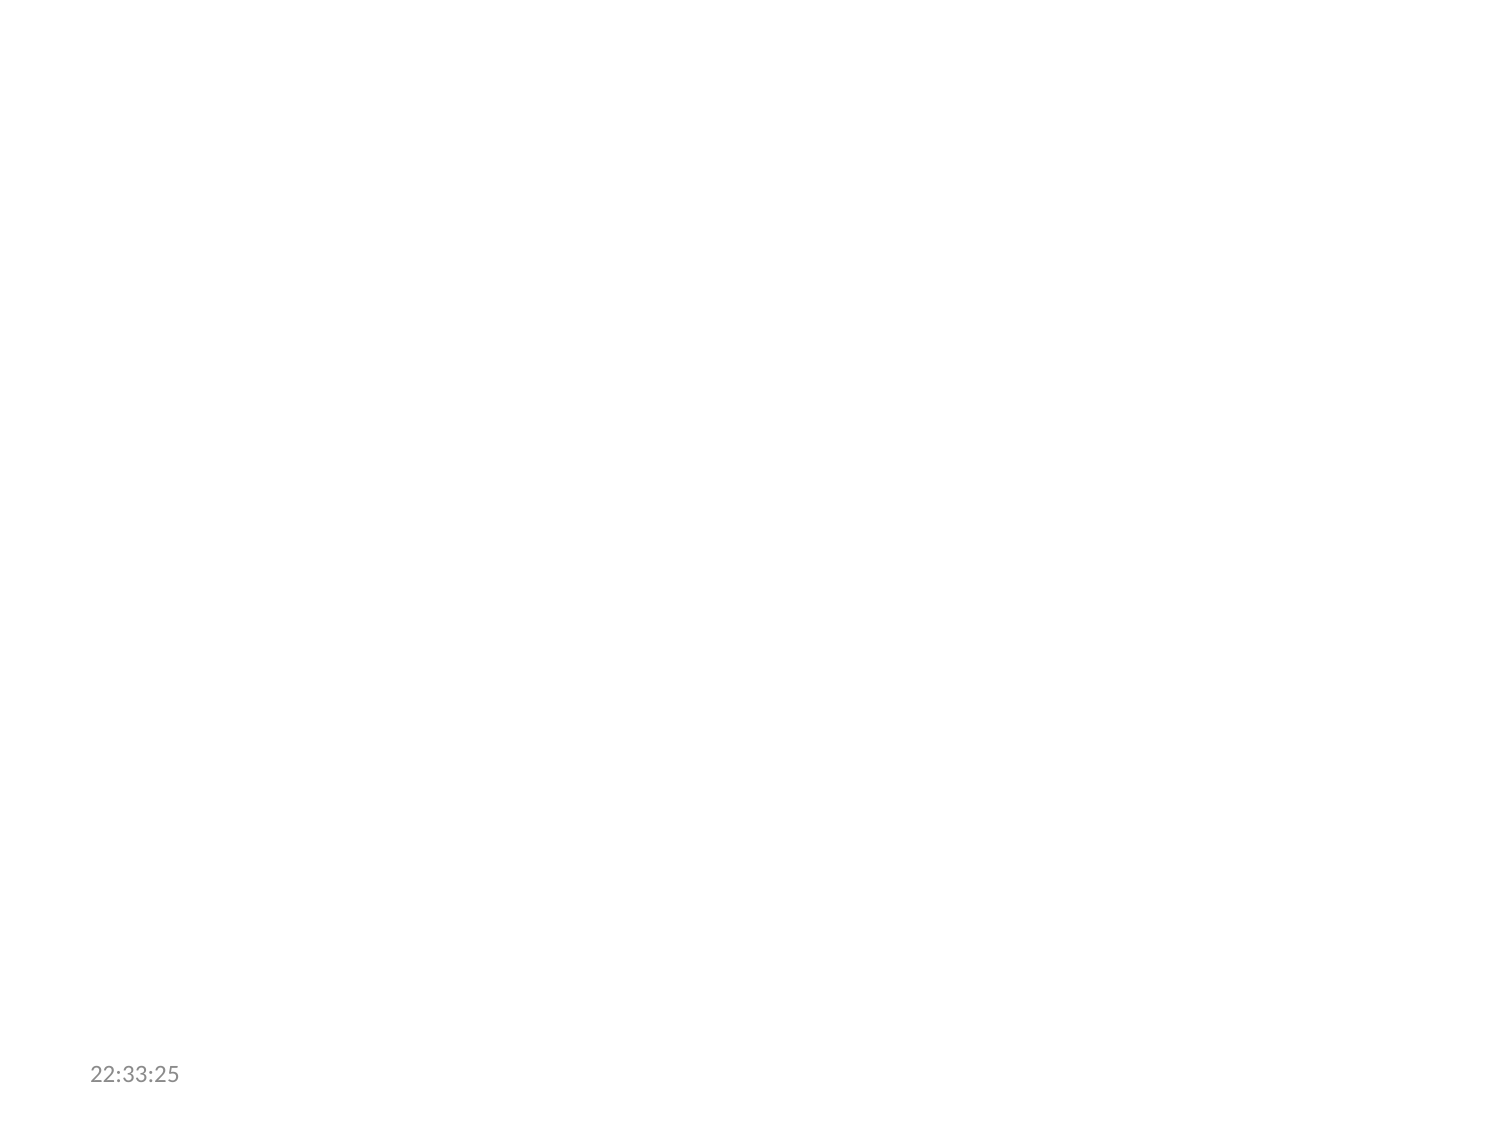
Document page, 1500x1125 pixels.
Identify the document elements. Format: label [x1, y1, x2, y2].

slide_number [75, 1042, 425, 1103]
